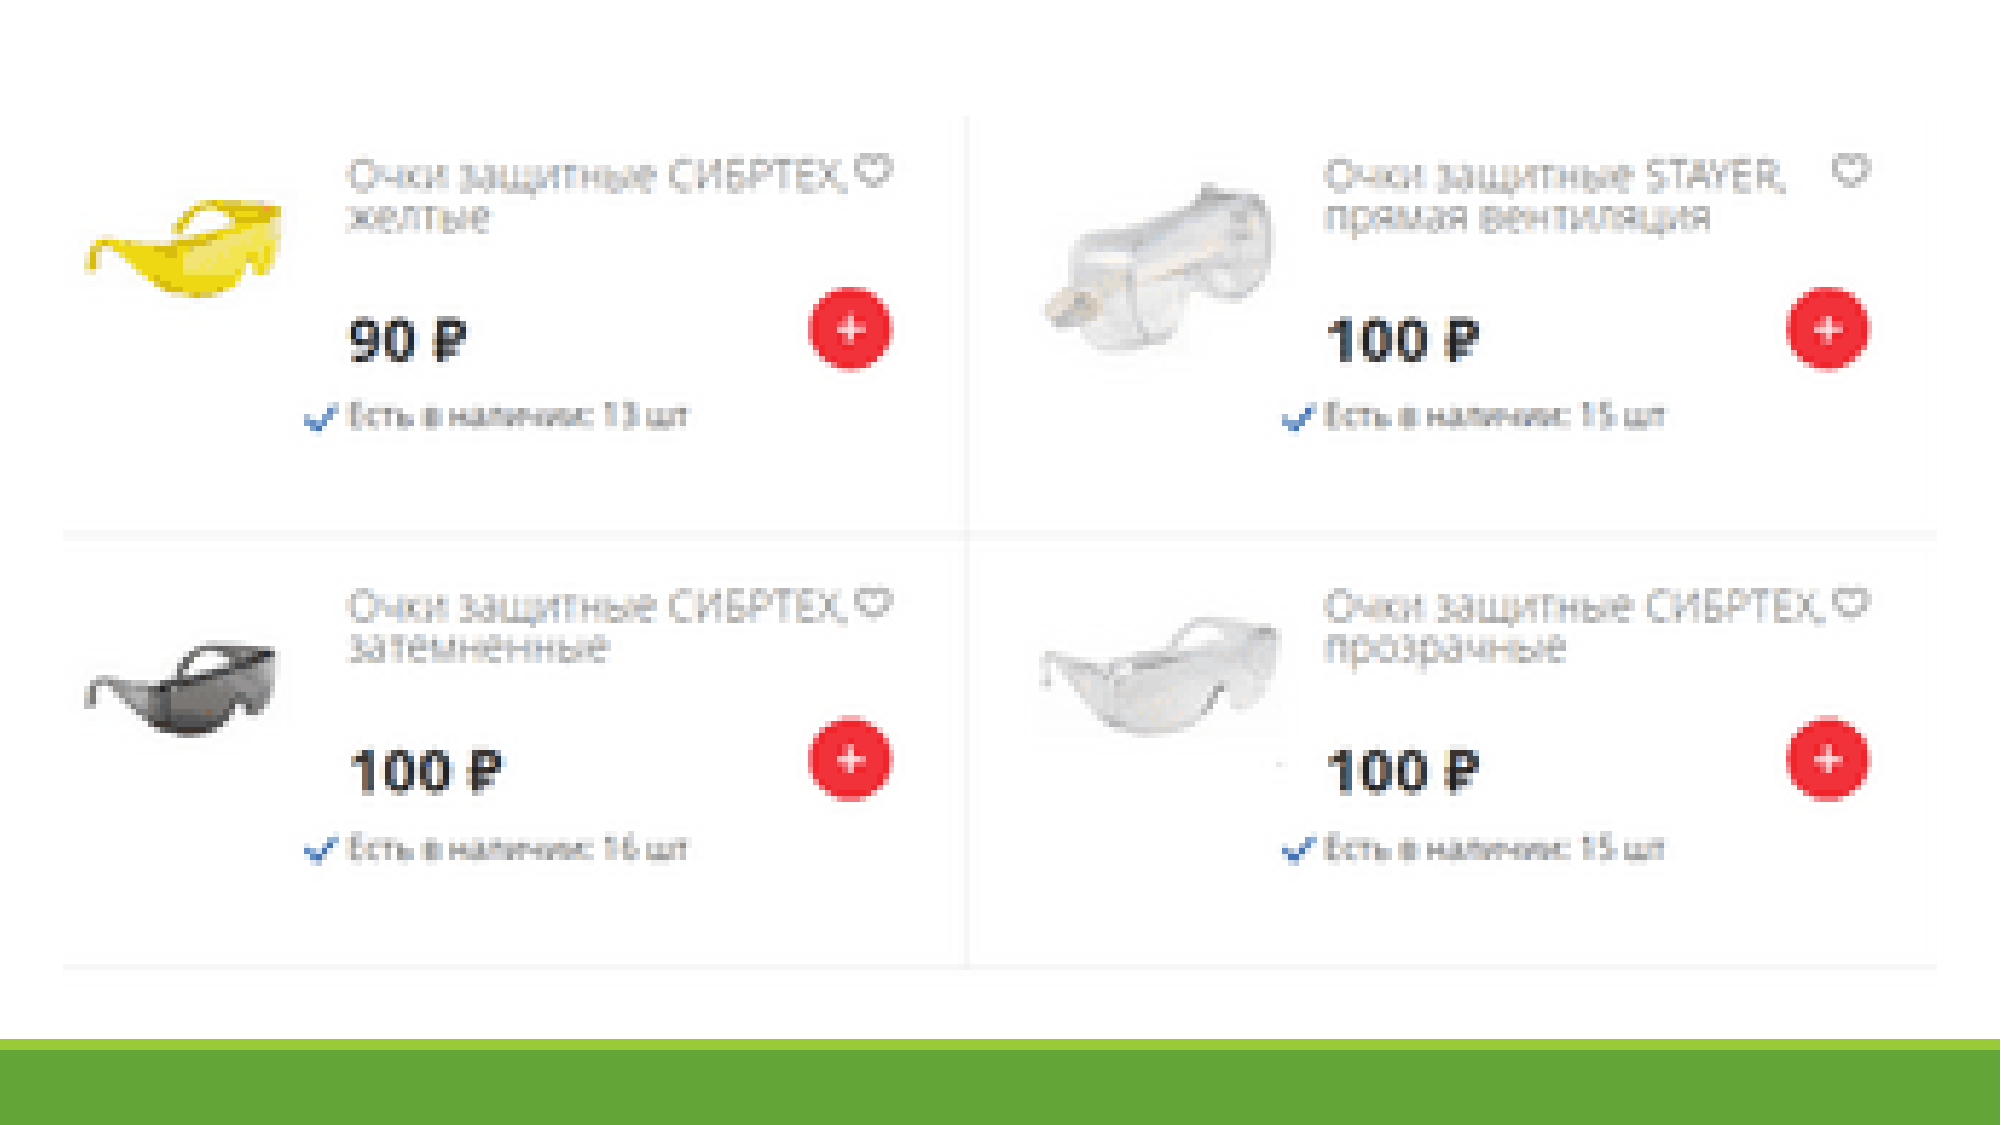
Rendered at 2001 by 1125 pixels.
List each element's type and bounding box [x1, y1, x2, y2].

picture [62, 116, 1938, 1009]
